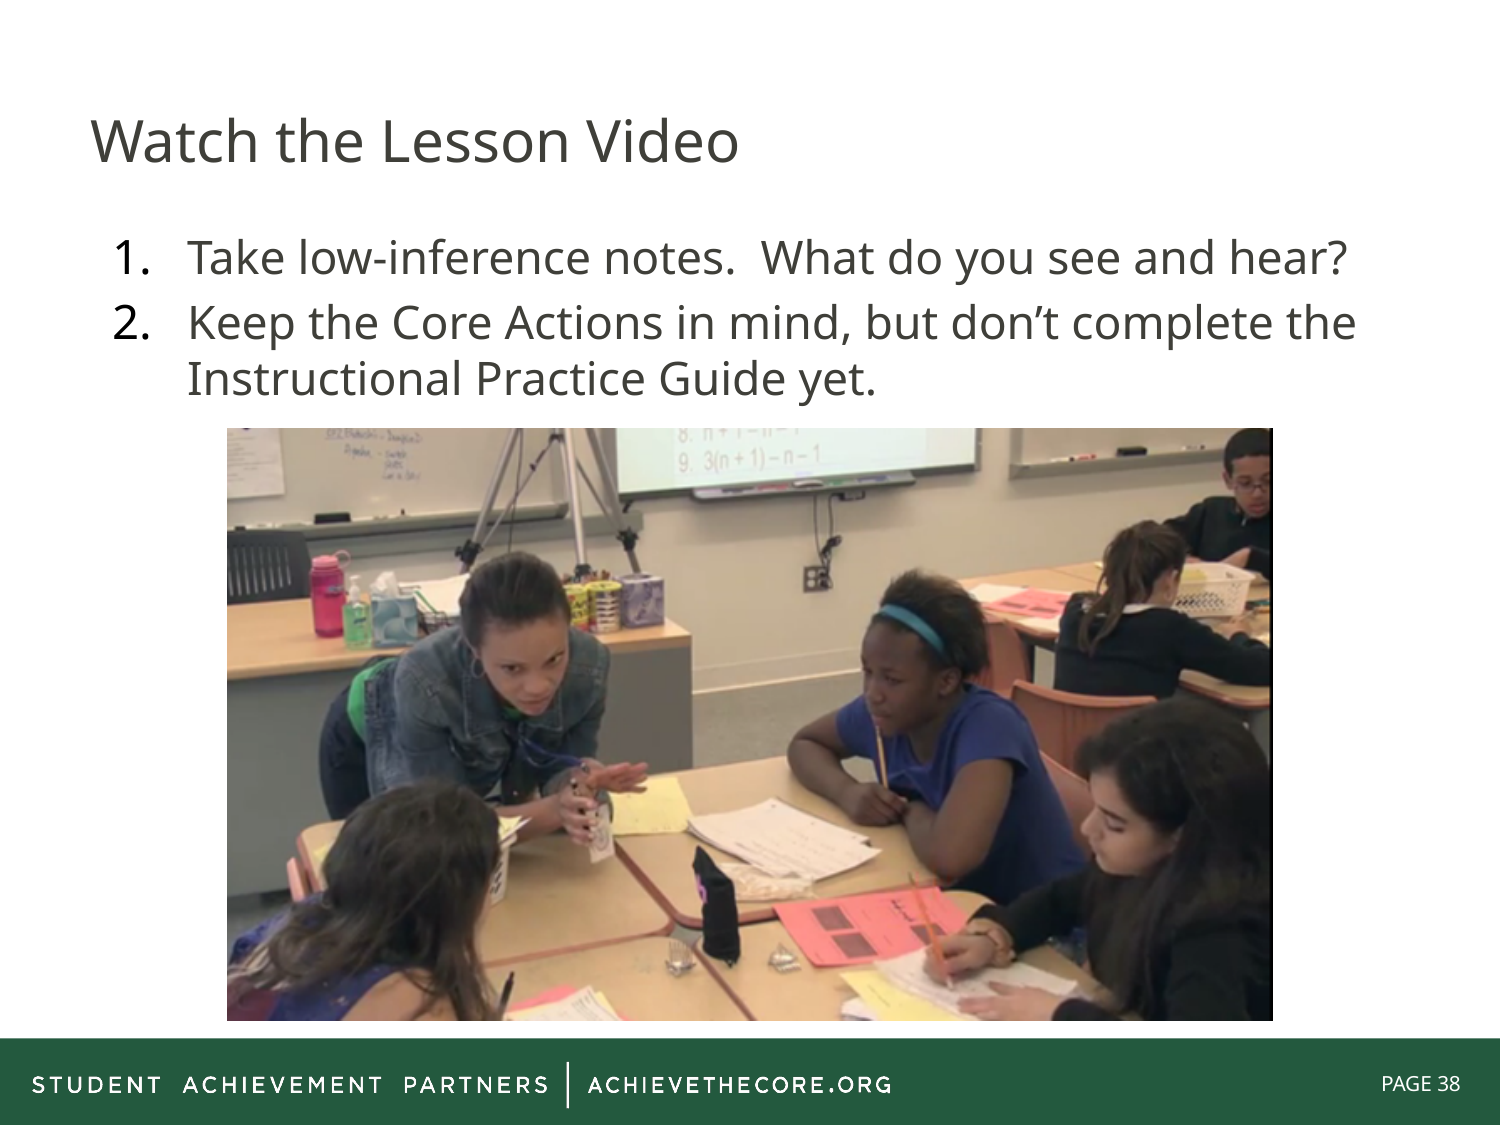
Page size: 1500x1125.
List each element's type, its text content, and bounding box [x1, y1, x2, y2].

picture [12, 1055, 911, 1112]
text_box Take low-inference notes. What do you see and hear? Keep the Core Actions in mind, but don’t complete the Instructional Practice Guide yet. [97, 221, 1425, 404]
title Watch the Lesson Video [75, 45, 1425, 233]
picture [227, 428, 1273, 1022]
